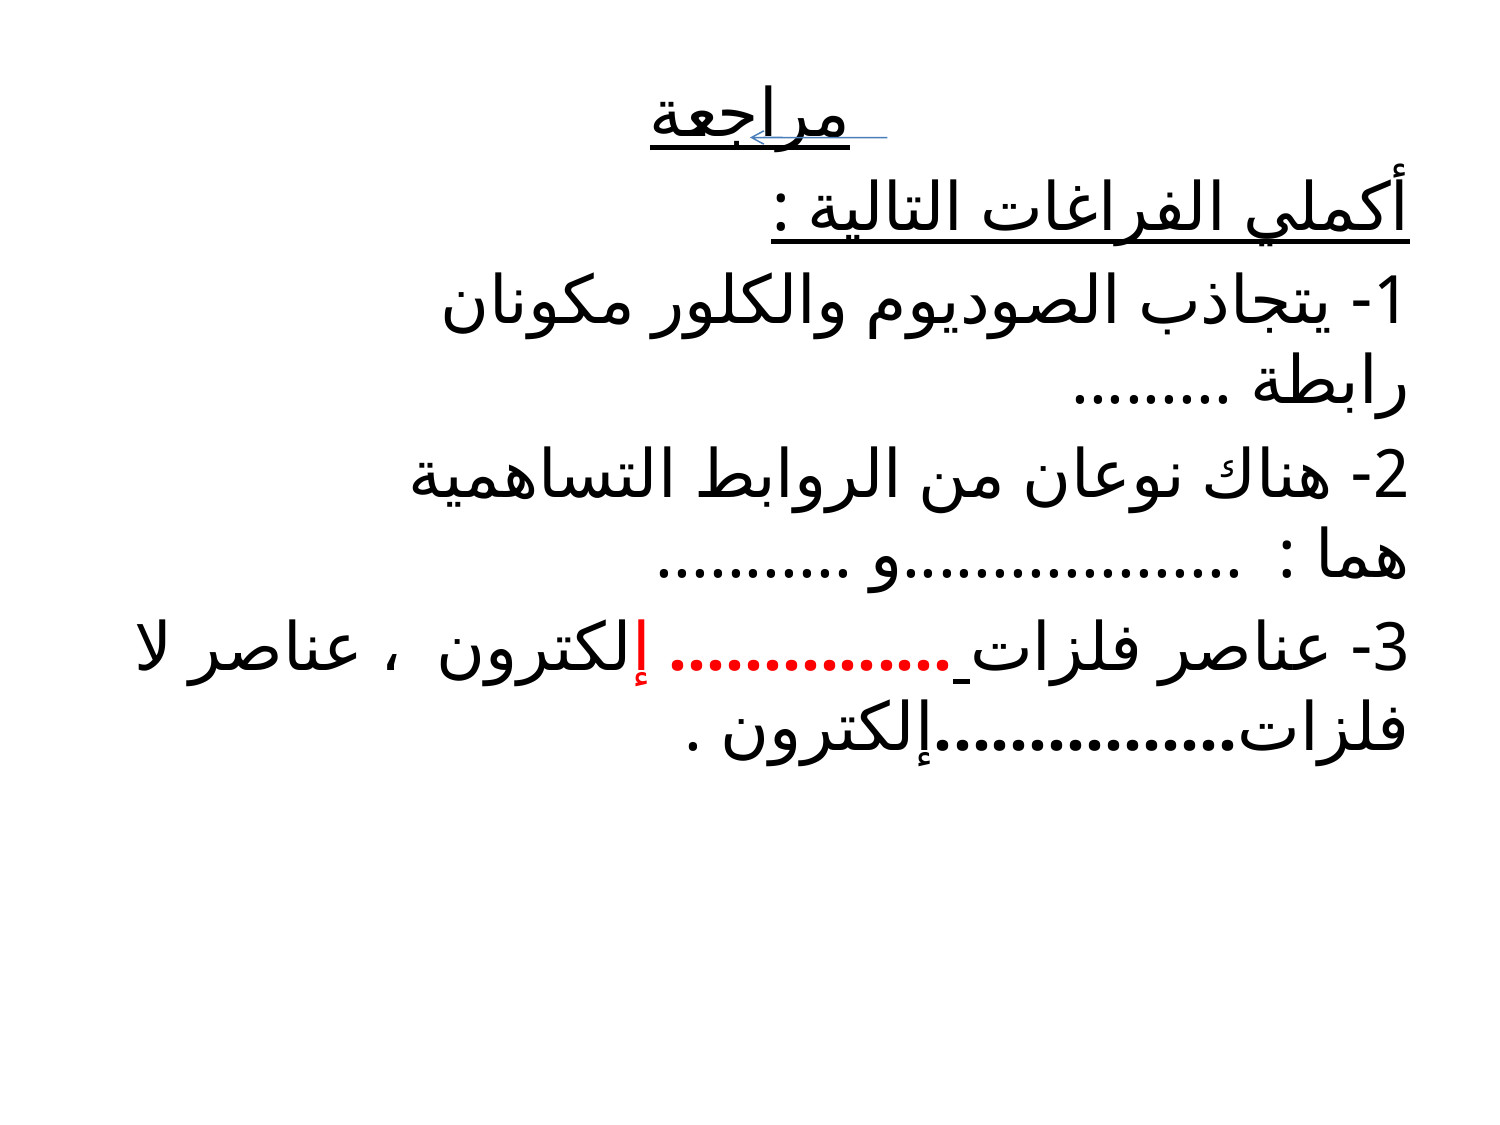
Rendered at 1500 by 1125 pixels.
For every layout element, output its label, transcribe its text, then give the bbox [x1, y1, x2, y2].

list مراجعة أكملي الفراغات التالية : 1- يتجاذب الصوديوم والكلور مكونان رابطة ......... 2- هناك نوعان من الروابط التساهمية هما : ...................و ........... 3- عناصر فلزات ............... إلكترون ، عناصر لا فلزات................إلكترون . [75, 62, 1425, 1088]
